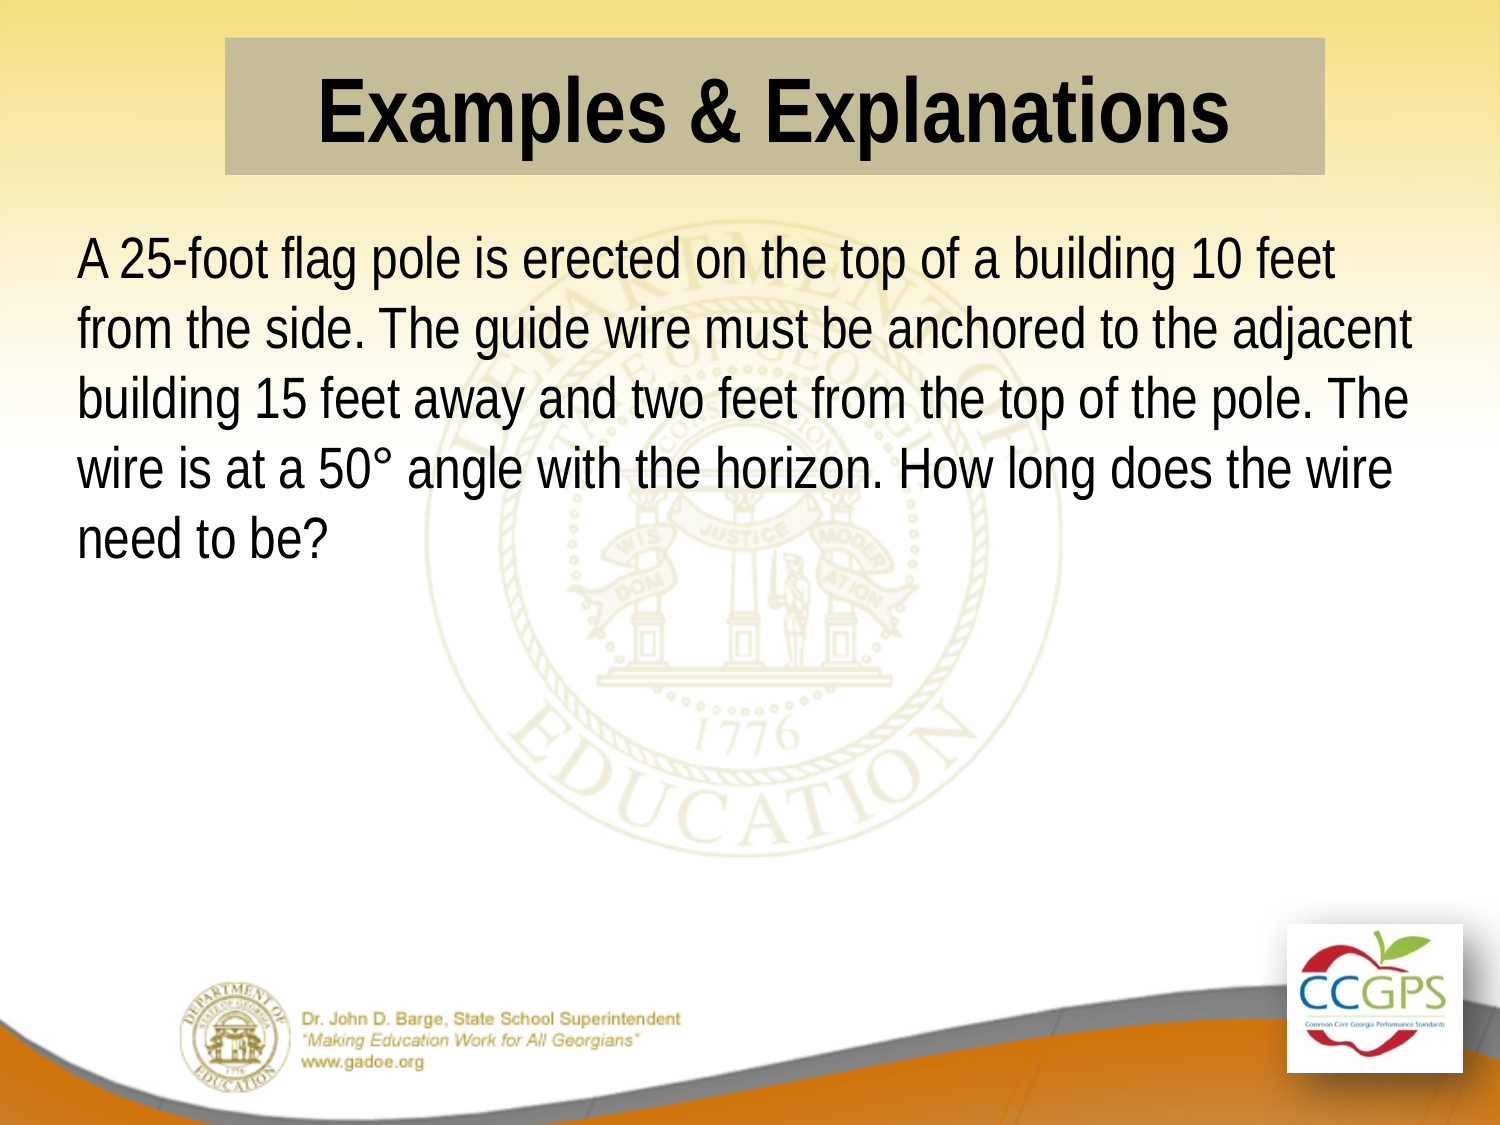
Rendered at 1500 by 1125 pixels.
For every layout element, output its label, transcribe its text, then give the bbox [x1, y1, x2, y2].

picture [0, 0, 1500, 1125]
subtitle A 25-foot flag pole is erected on the top of a building 10 feet from the side. The guide wire must be anchored to the adjacent building 15 feet away and two feet from the top of the pole. The wire is at a 50° angle with the horizon. How long does the wire need to be? [62, 212, 1438, 926]
title Examples & Explanations [224, 37, 1326, 176]
